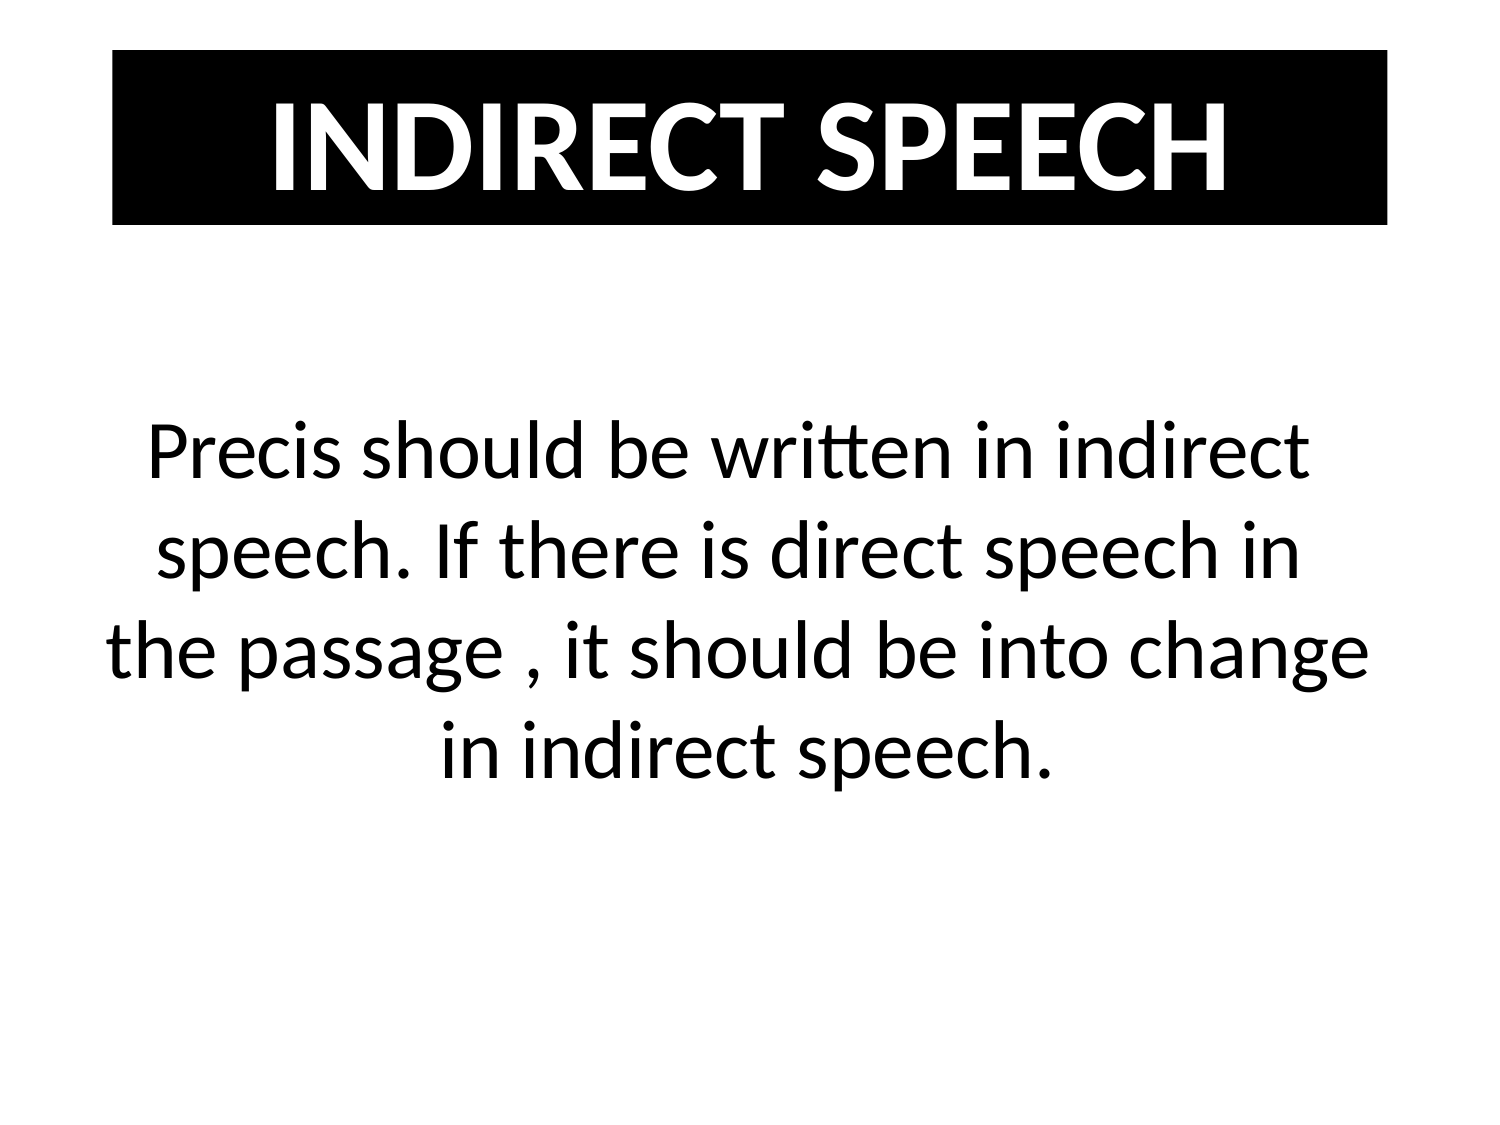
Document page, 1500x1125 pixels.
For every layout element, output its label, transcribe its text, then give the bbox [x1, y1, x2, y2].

text_box INDIRECT SPEECH [112, 50, 1388, 225]
title Precis should be written in indirect speech. If there is direct speech in the passage , it should be into change in indirect speech. [100, 392, 1375, 796]
